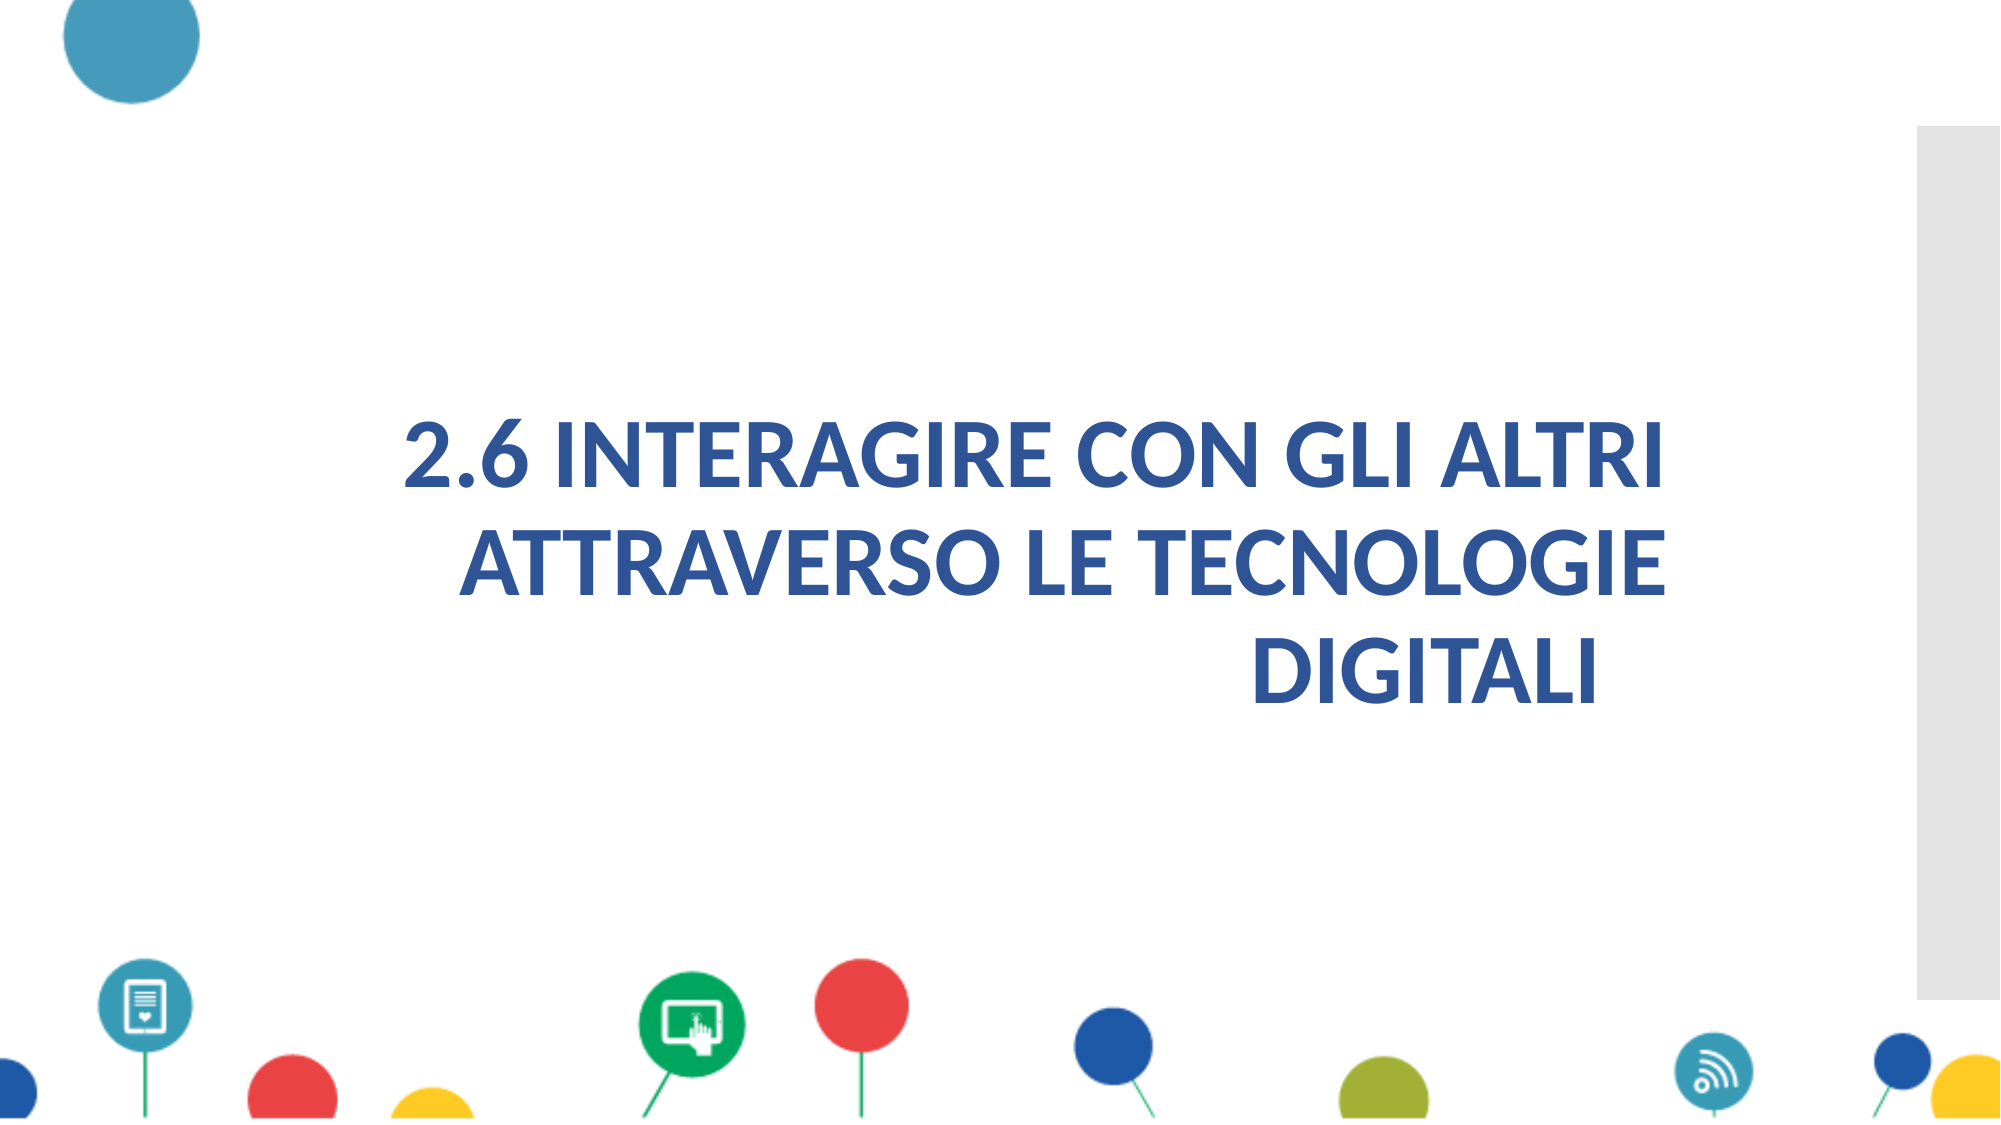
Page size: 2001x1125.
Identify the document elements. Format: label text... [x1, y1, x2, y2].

title 2.6 Interagire con gli altri attraverso le tecnologie digitali [284, 178, 1685, 948]
text_box [1916, 125, 2000, 1000]
text_box [0, 0, 2000, 1125]
